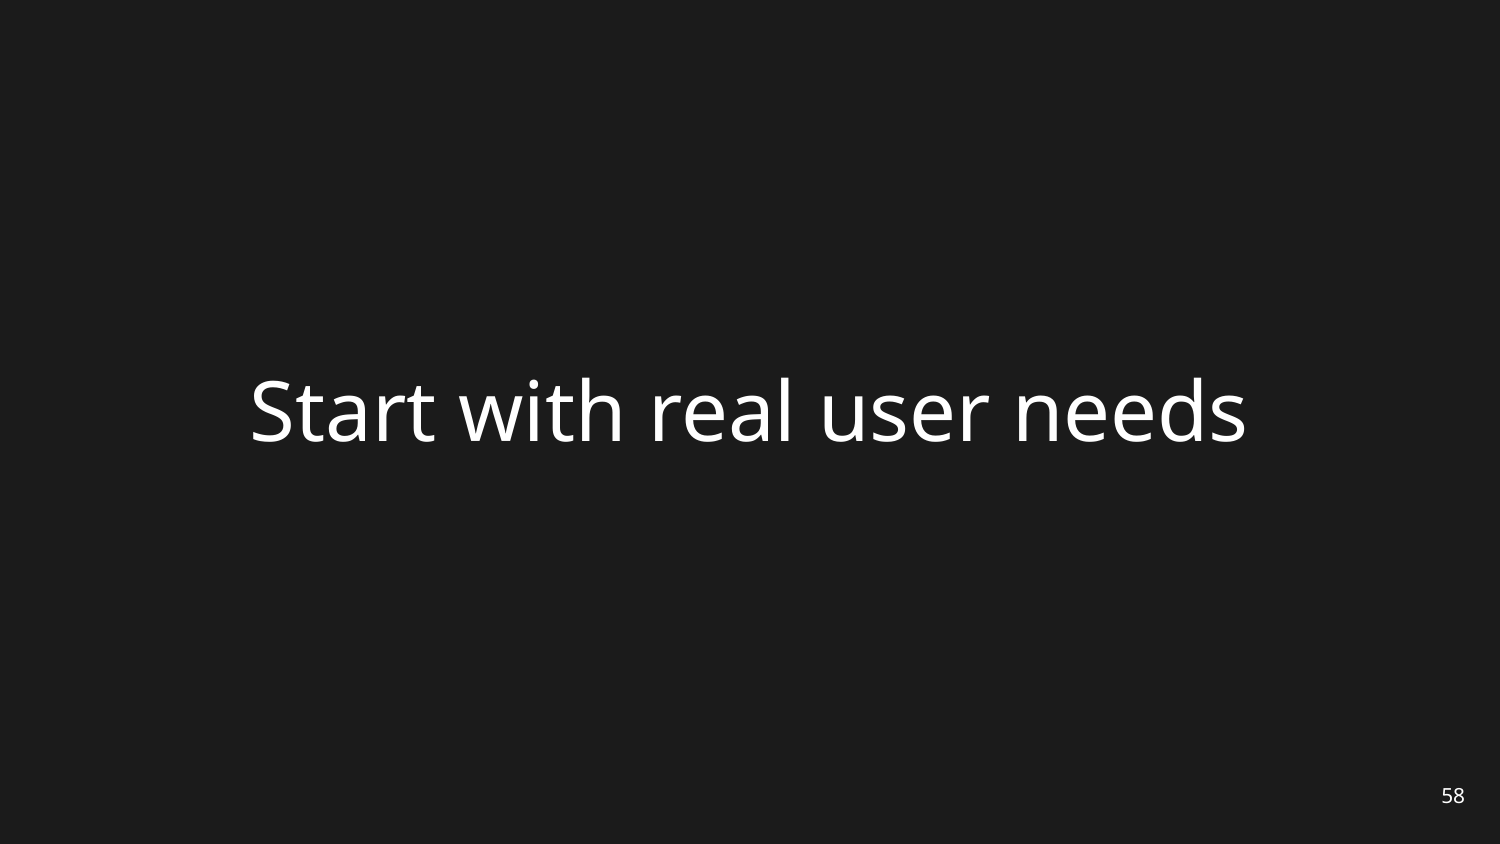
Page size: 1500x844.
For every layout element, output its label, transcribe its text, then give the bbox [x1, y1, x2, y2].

slide_number 58 [1389, 764, 1480, 830]
title Start with real user needs [51, 72, 1449, 753]
